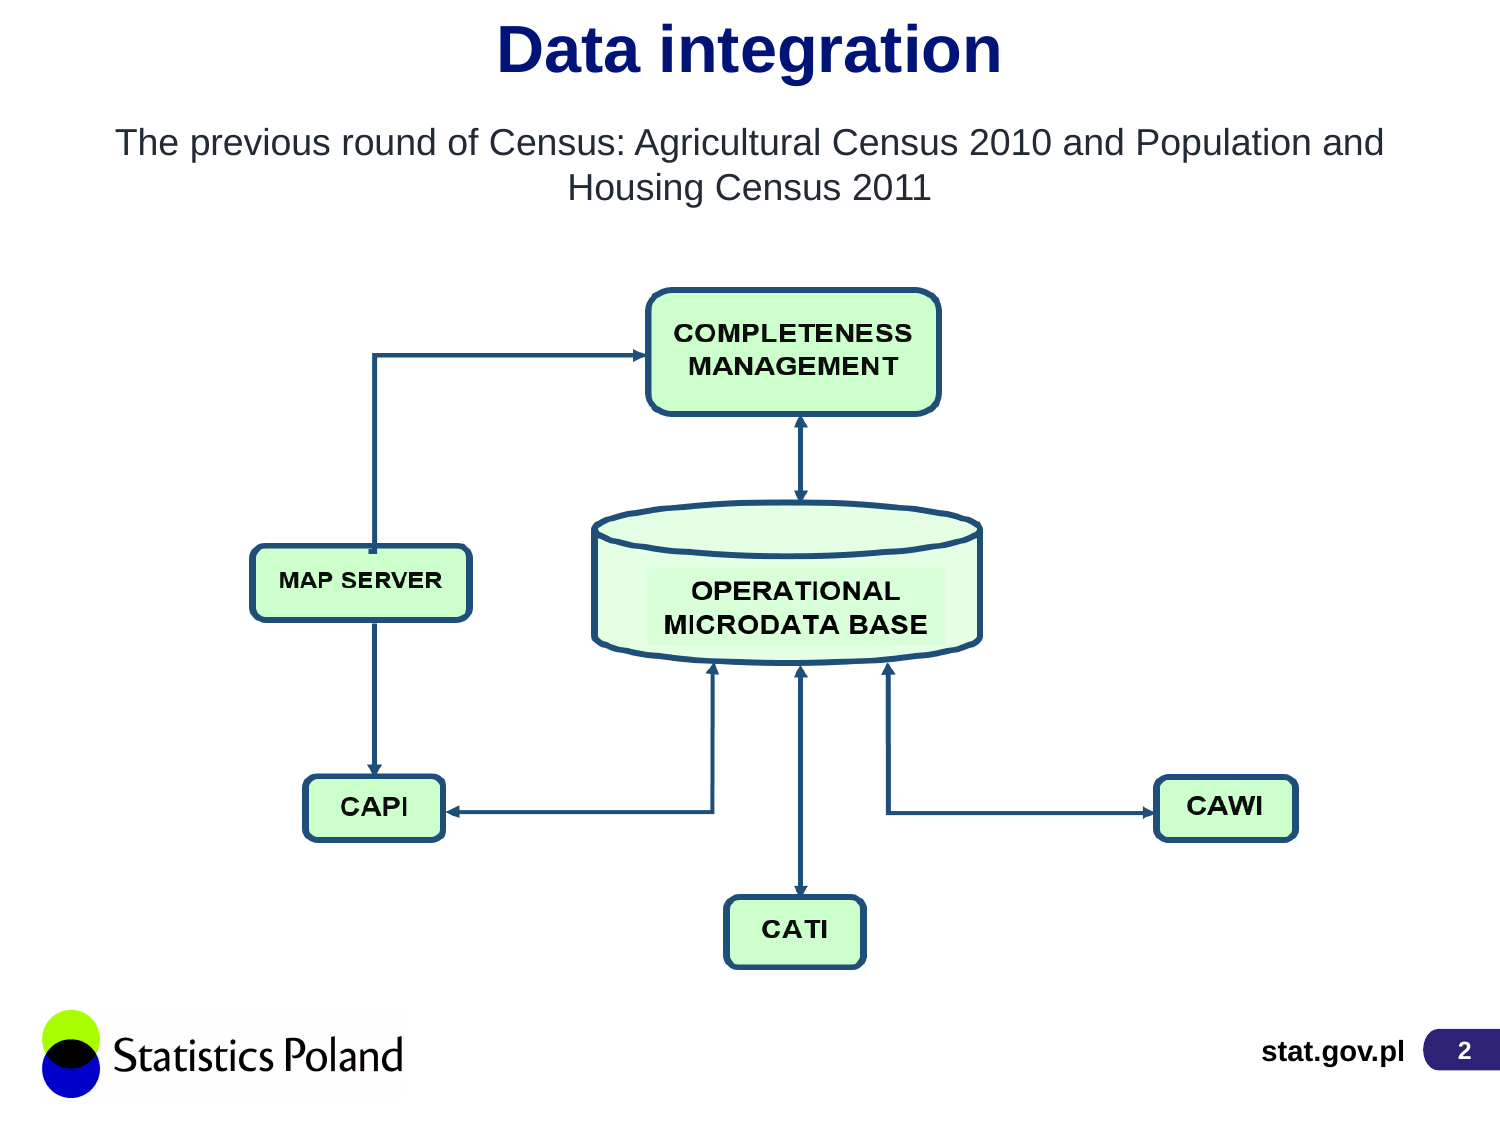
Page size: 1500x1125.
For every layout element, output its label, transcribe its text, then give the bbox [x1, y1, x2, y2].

text_box [112, 231, 1447, 967]
text_box The previous round of Census: Agricultural Census 2010 and Population and Housing Census 2011 [64, 110, 1435, 215]
picture [241, 278, 1306, 974]
picture [41, 1009, 405, 1099]
title Data integration [41, 19, 1459, 95]
